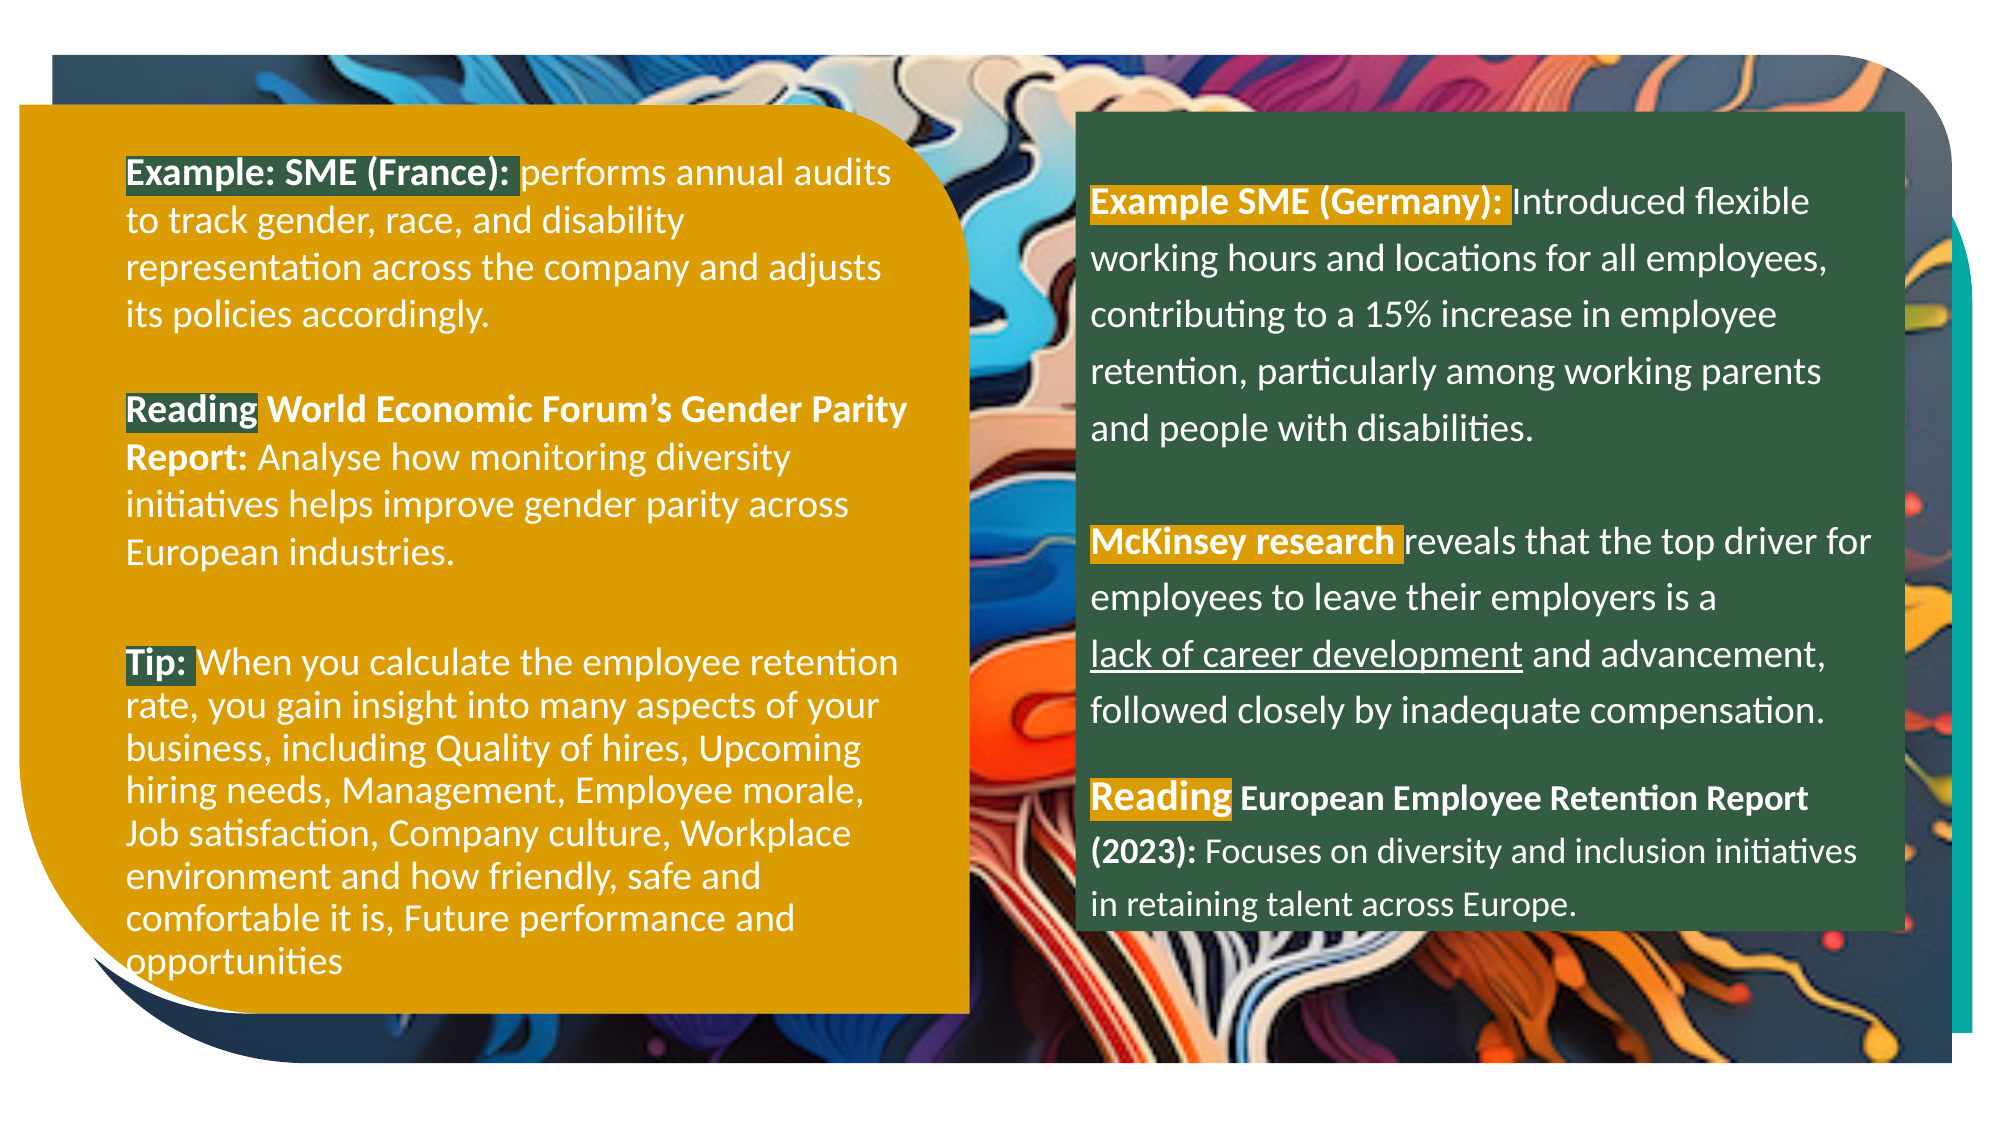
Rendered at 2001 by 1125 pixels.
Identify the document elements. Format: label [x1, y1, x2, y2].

picture [52, 54, 1952, 1064]
